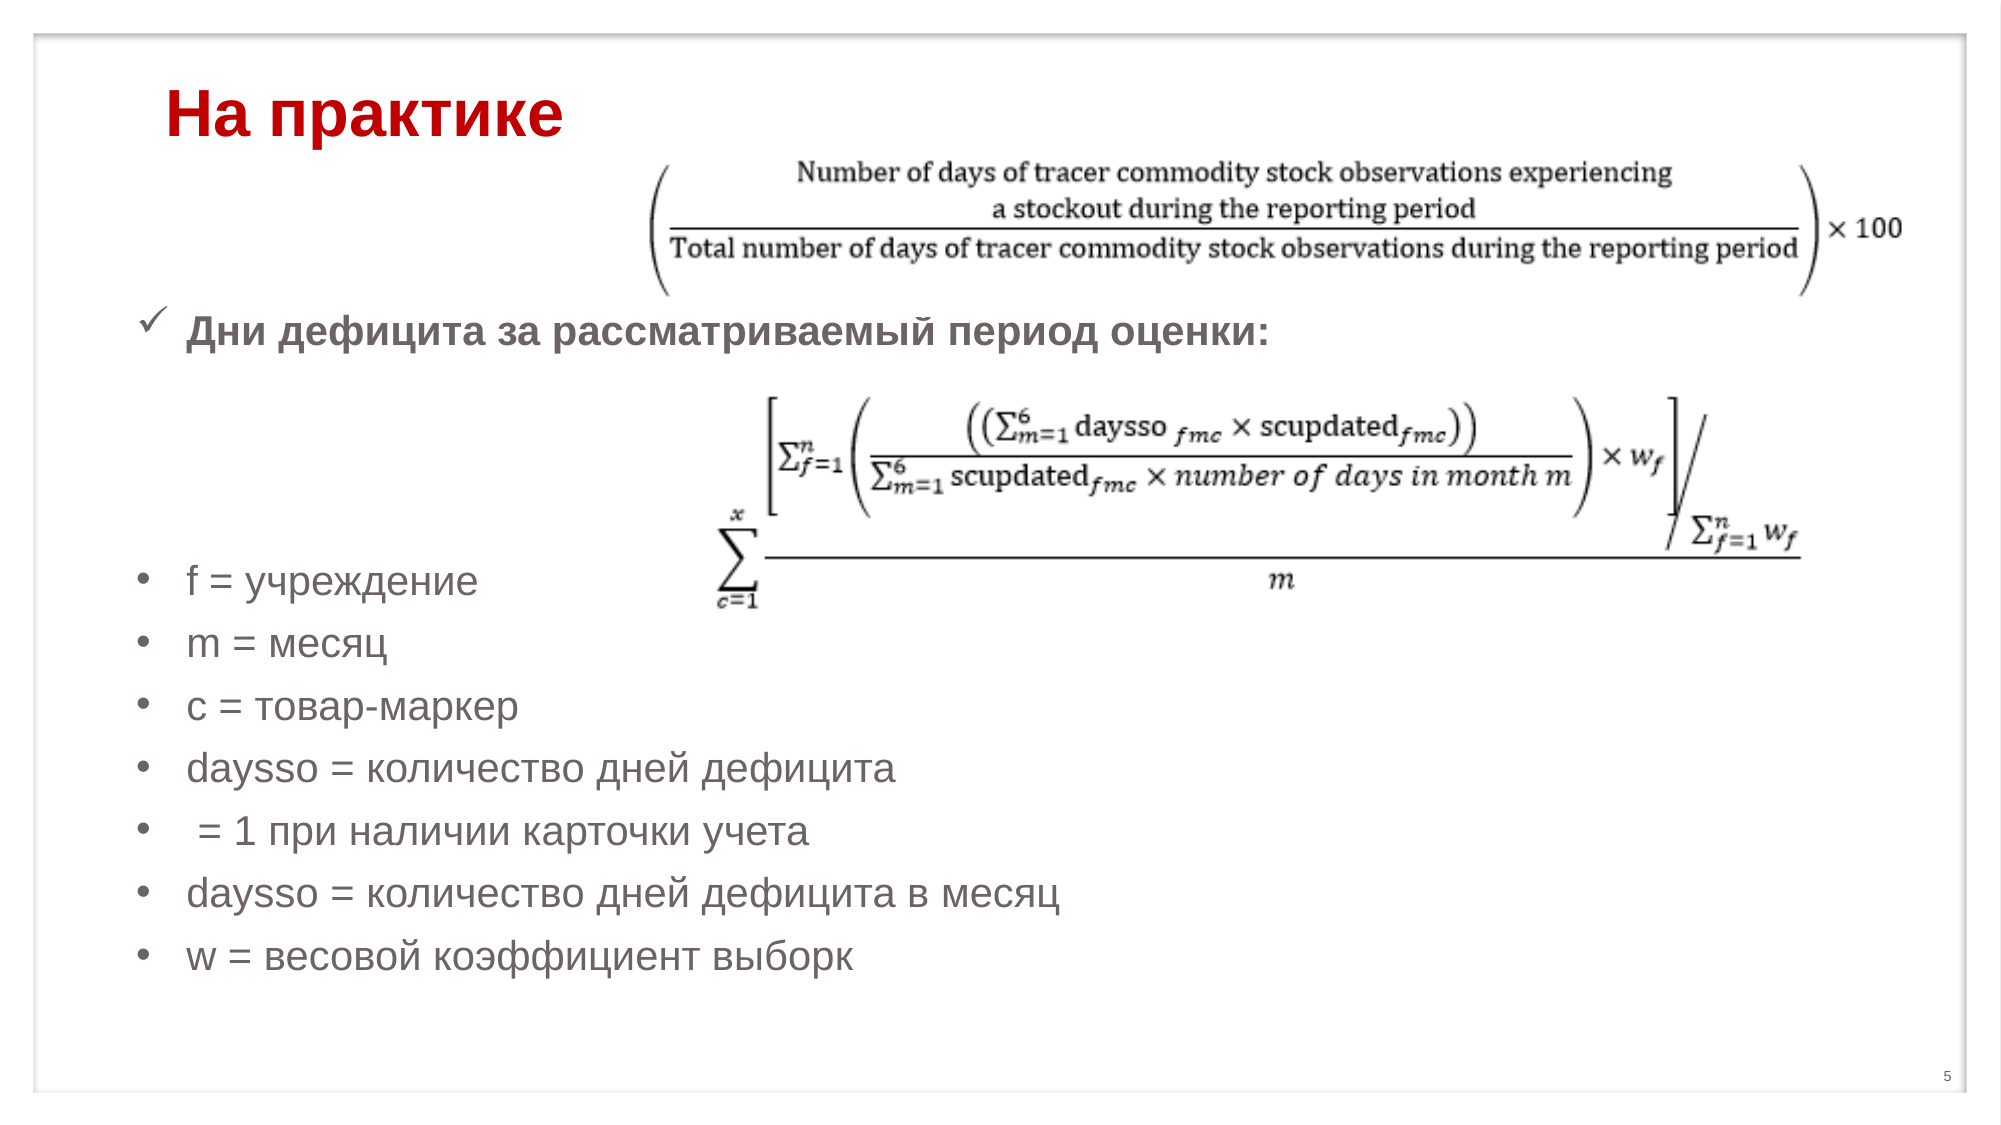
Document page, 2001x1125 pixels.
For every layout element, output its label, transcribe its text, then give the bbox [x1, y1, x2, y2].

title На практике [150, 62, 1850, 158]
slide_number 5 [1500, 1059, 1967, 1092]
picture [677, 375, 1851, 635]
picture [608, 121, 1920, 317]
